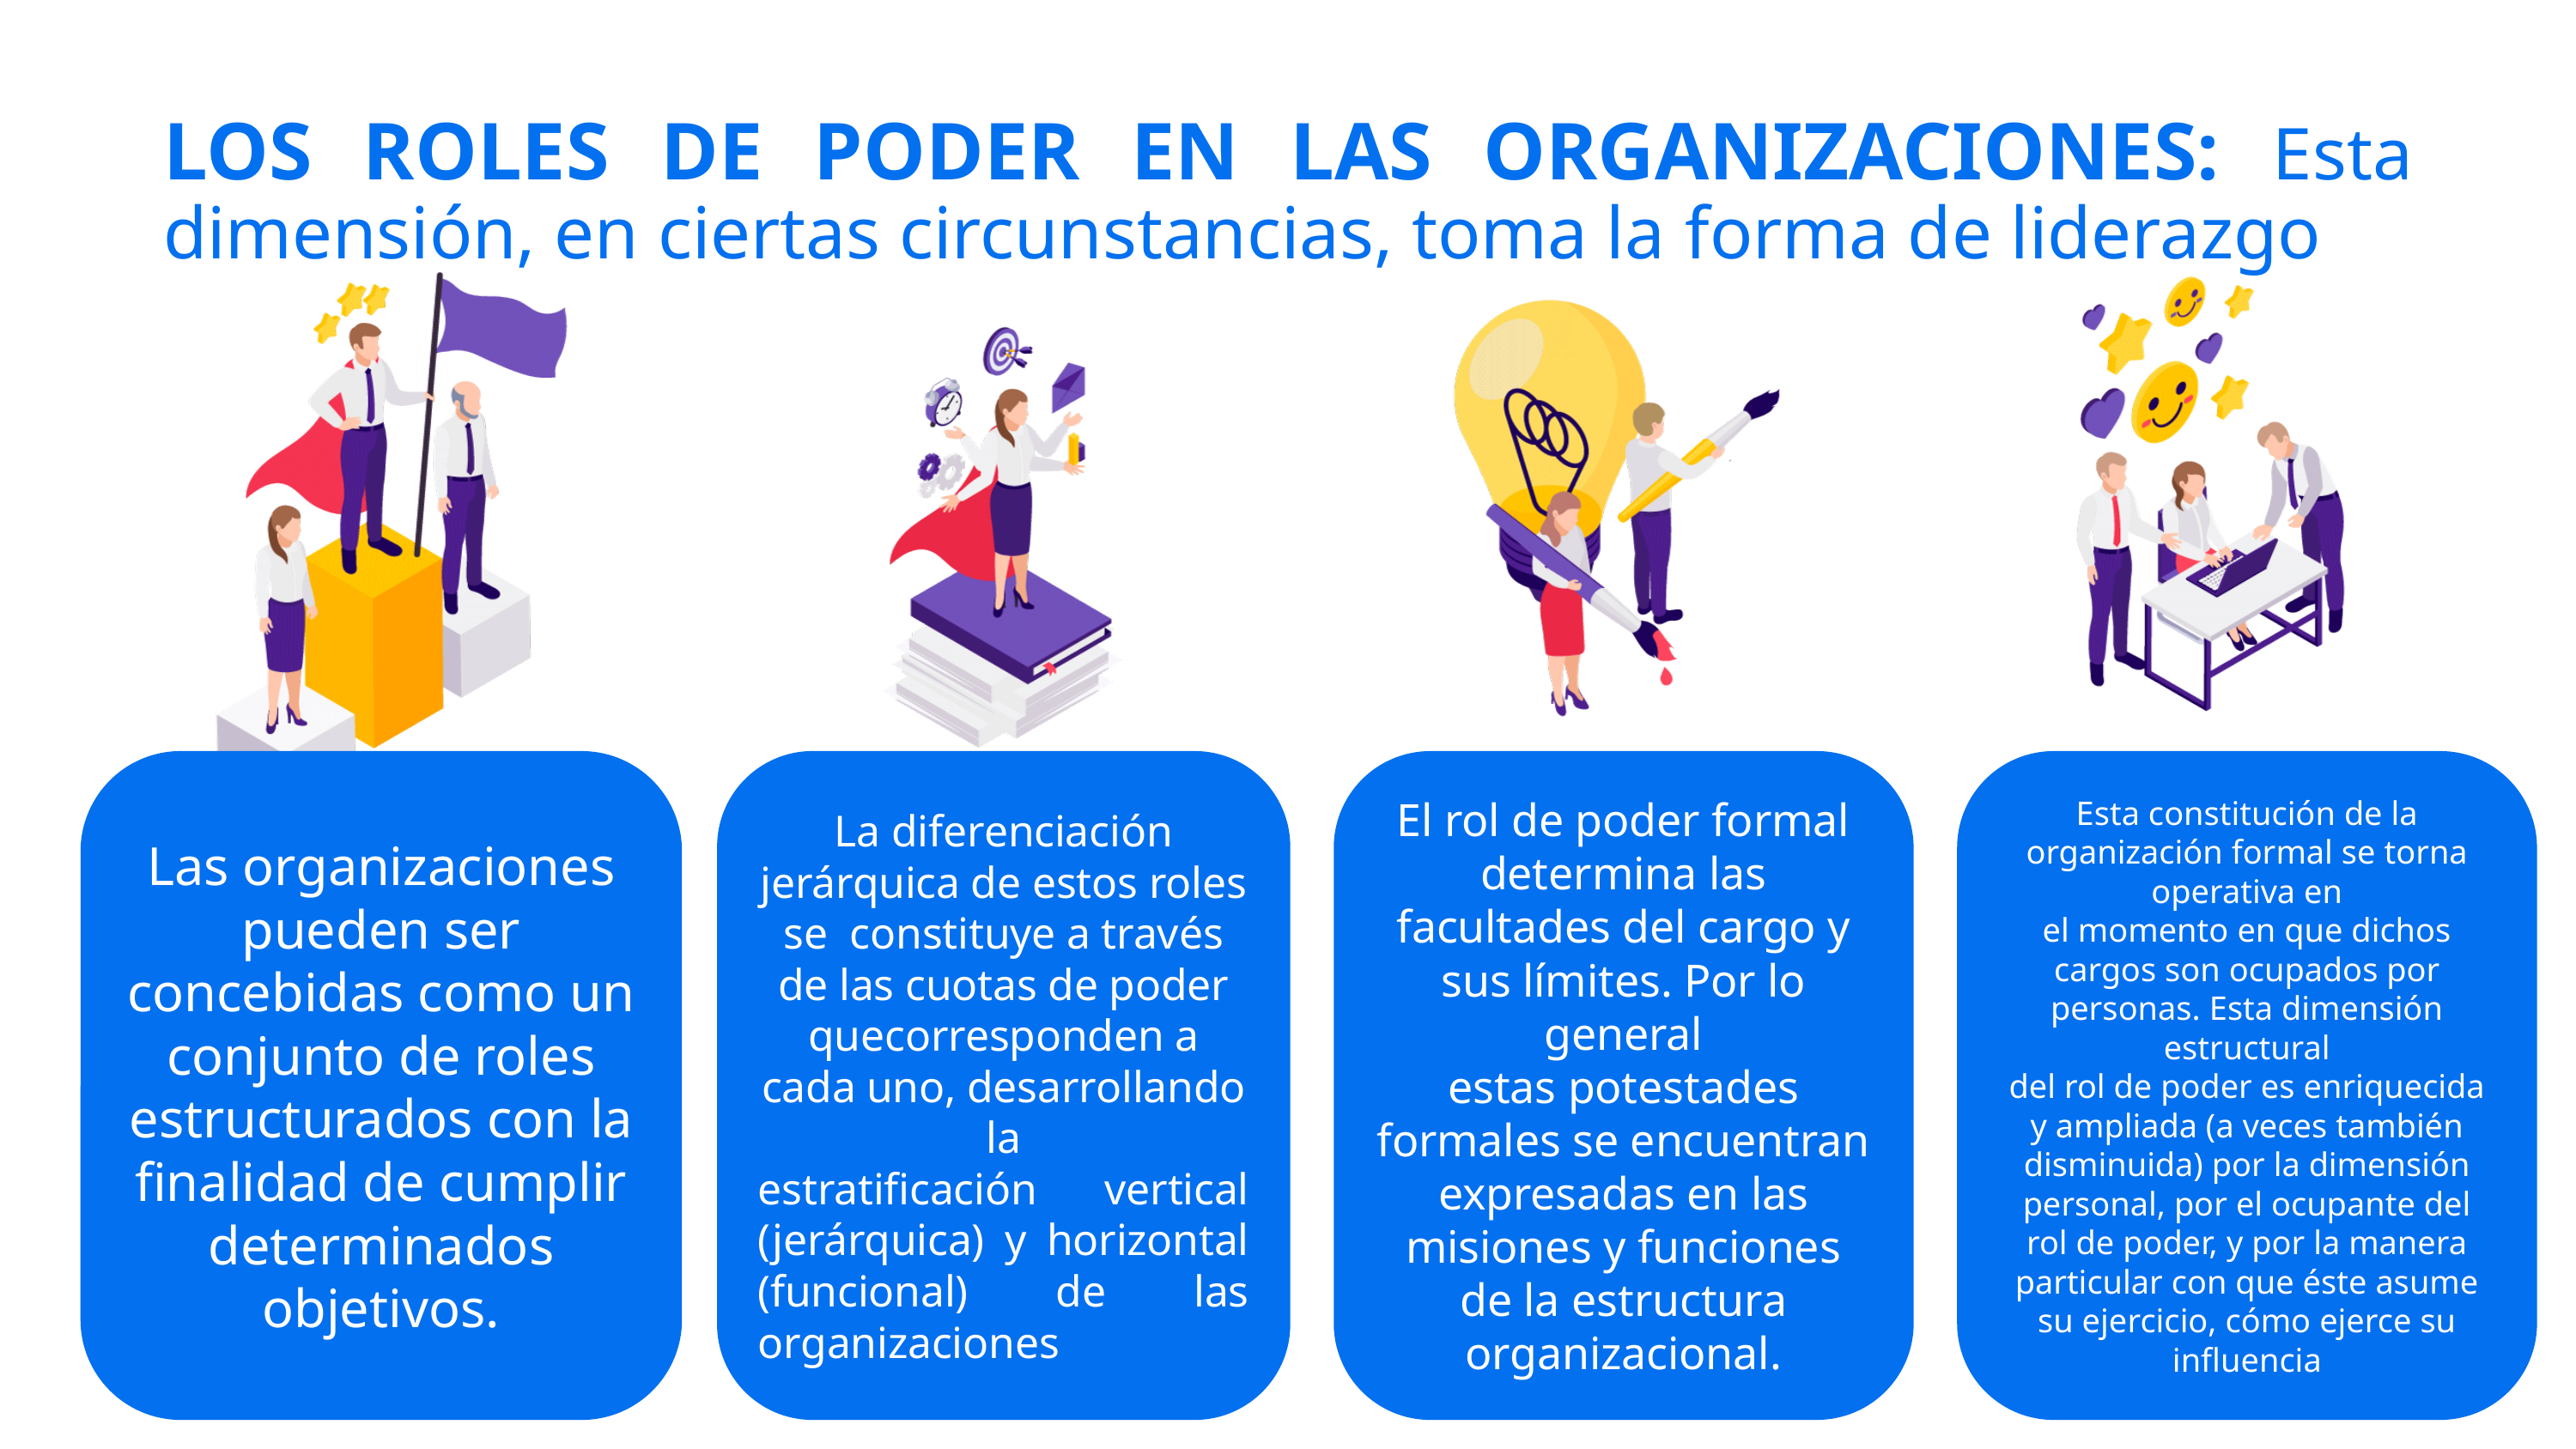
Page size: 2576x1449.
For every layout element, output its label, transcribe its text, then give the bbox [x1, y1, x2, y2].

text_box Las organizaciones pueden ser concebidas como un conjunto de roles estructurados con la finalidad de cumplir determinados objetivos. [80, 870, 683, 1421]
text_box El rol de poder formal determina las facultades del cargo y sus límites. Por lo general estas potestades formales se encuentran expresadas en las misiones y funciones de la estructura organizacional. [1333, 870, 1915, 1421]
text_box Esta constitución de la organización formal se torna operativa en el momento en que dichos cargos son ocupados por personas. Esta dimensión estructural del rol de poder es enriquecida y ampliada (a veces también disminuida) por la dimensión personal, por el ocupante del rol de poder, y por la manera particular con que éste asume su ejercicio, cómo ejerce su influencia [1956, 870, 2538, 1421]
text_box La diferenciación jerárquica de estos roles se constituye a través de las cuotas de poder quecorresponden a cada uno, desarrollando la estratificación vertical (jerárquica) y horizontal (funcional) de las organizaciones [716, 870, 1291, 1421]
text_box LOS ROLES DE PODER EN LAS ORGANIZACIONES: Esta dimensión, en ciertas circunstancias, toma la forma de liderazgo [150, 105, 2426, 155]
picture [37, 155, 2539, 870]
